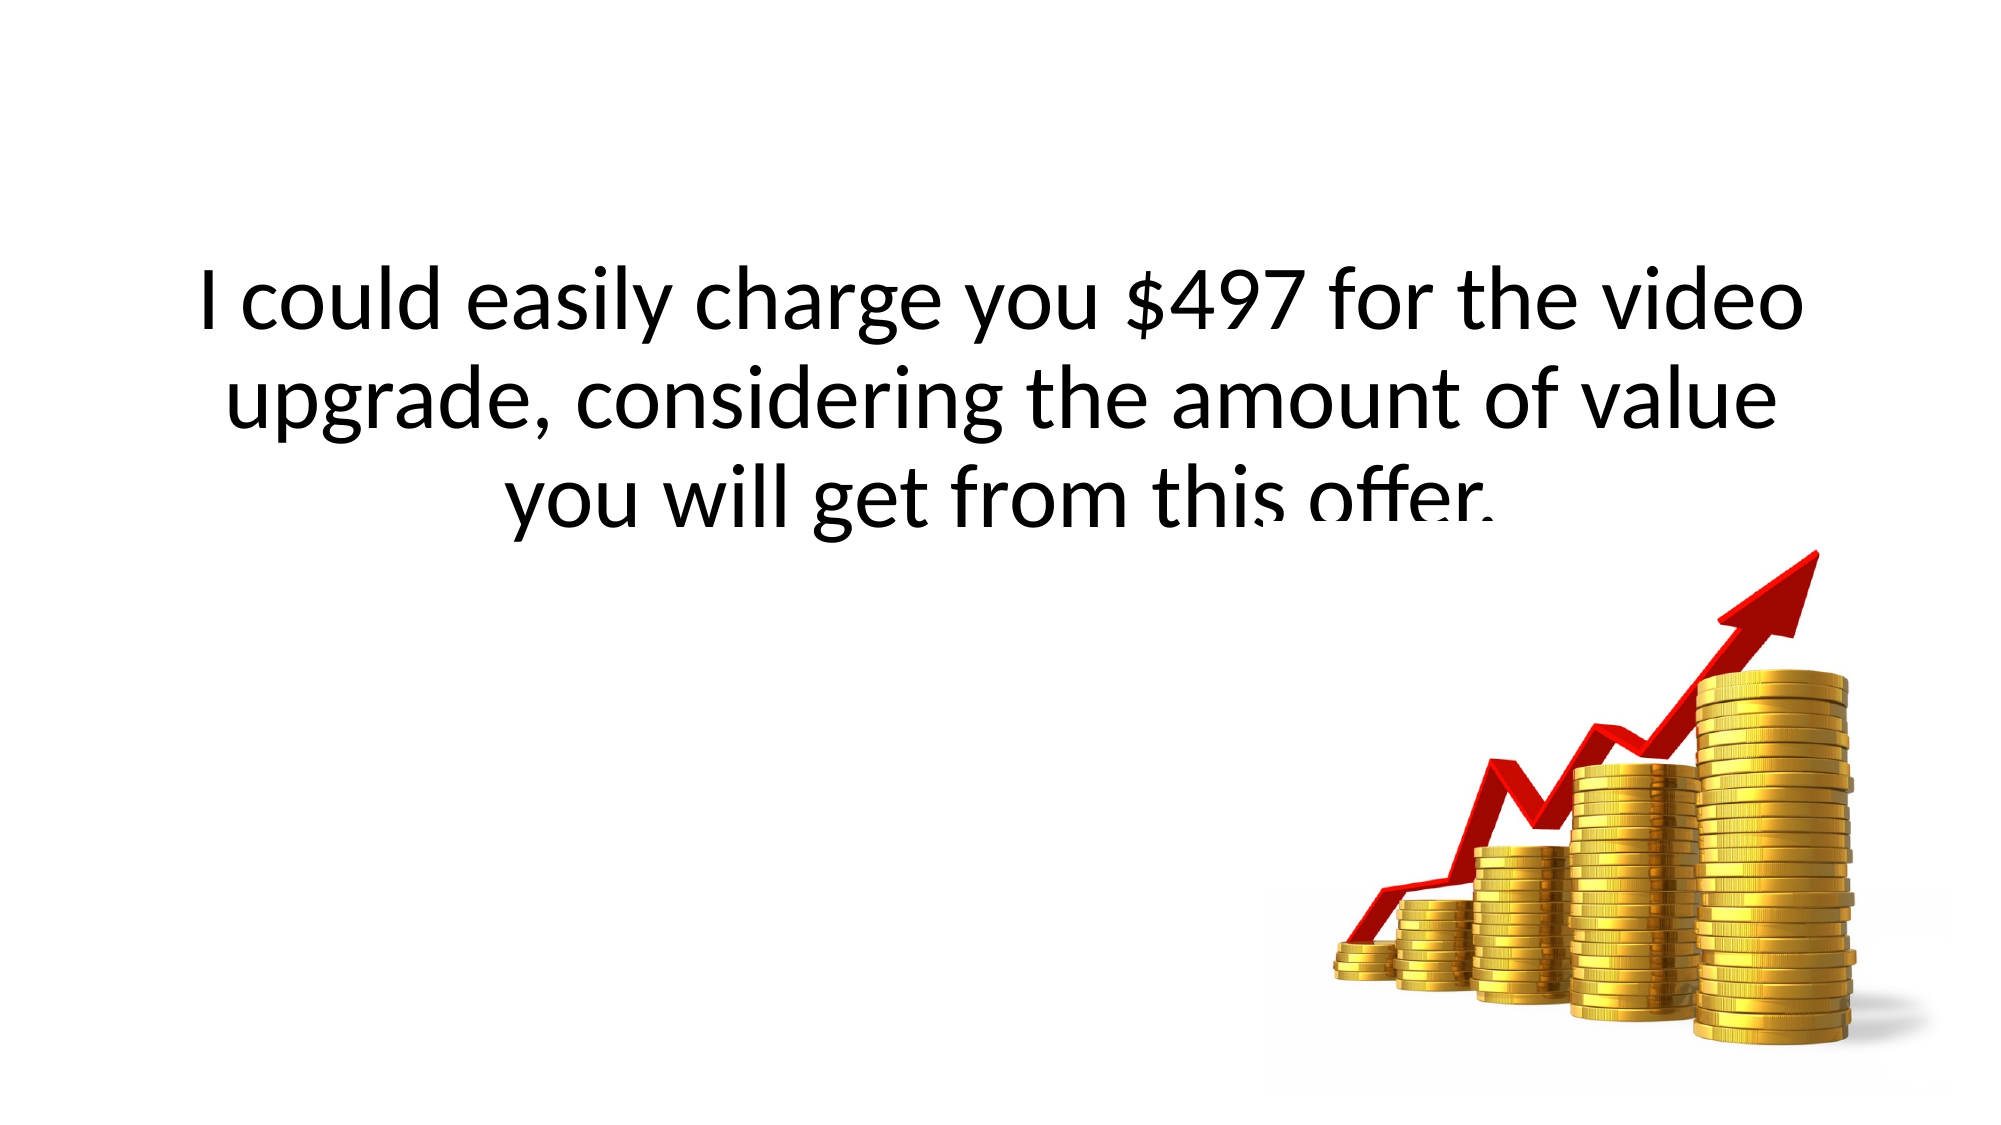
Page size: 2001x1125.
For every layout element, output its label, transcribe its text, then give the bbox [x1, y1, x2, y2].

list I could easily charge you $497 for the video upgrade, considering the amount of value you will get from this offer. [143, 111, 1863, 615]
picture [1263, 521, 1953, 1095]
